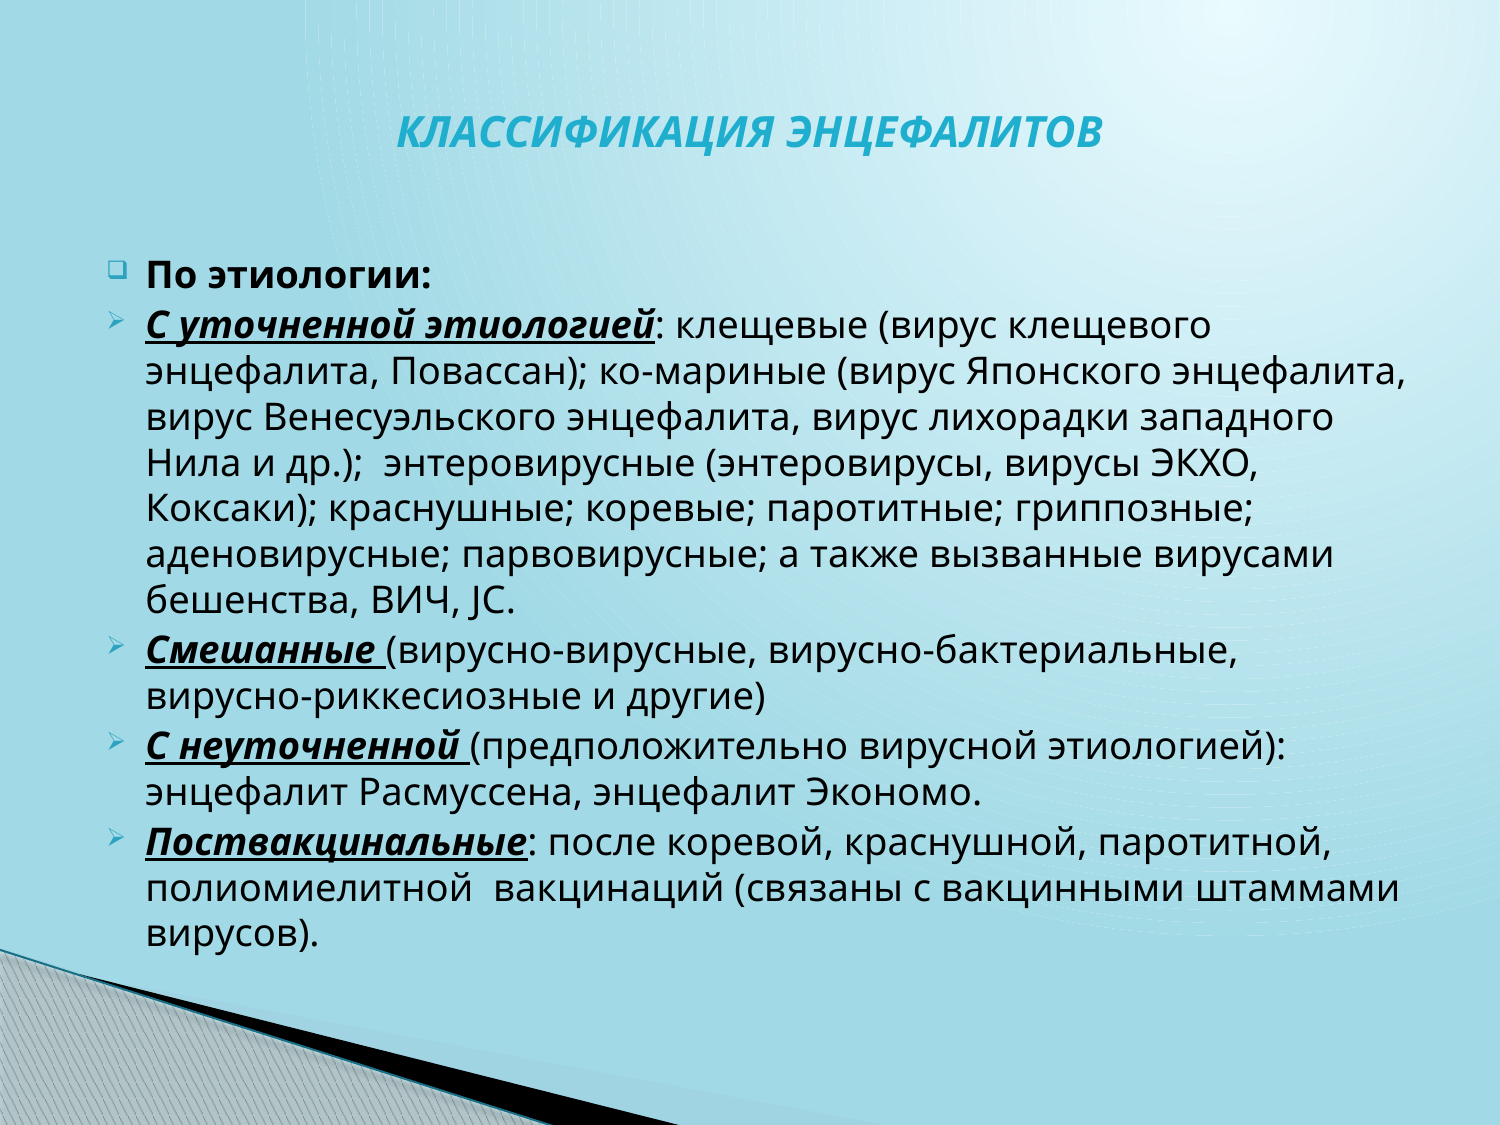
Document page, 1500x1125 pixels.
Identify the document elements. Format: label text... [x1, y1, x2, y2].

list По этиологии: С уточненной этиологией: клещевые (вирус клещевого энцефалита, Повассан); ко-мариные (вирус Японского энцефалита, вирус Венесуэльского энцефалита, вирус лихорадки западного Нила и др.); энтеровирусные (энтеровирусы, вирусы ЭКХО, Коксаки); краснушные; коревые; паротитные; гриппозные; аденовирусные; парвовирусные; а также вызванные вирусами бешенства, ВИЧ, JC. Смешанные (вирусно-вирусные, вирусно-бактериальные, вирусно-риккесиозные и другие) С неуточненной (предположительно вирусной этиологией): энцефалит Расмуссена, энцефалит Экономо. Поствакцинальные: после коревой, краснушной, паротитной, полиомиелитной вакцинаций (связаны с вакцинными штаммами вирусов). [75, 243, 1425, 986]
title КЛАССИФИКАЦИЯ ЭНЦЕФАЛИТОВ [75, 45, 1425, 233]
